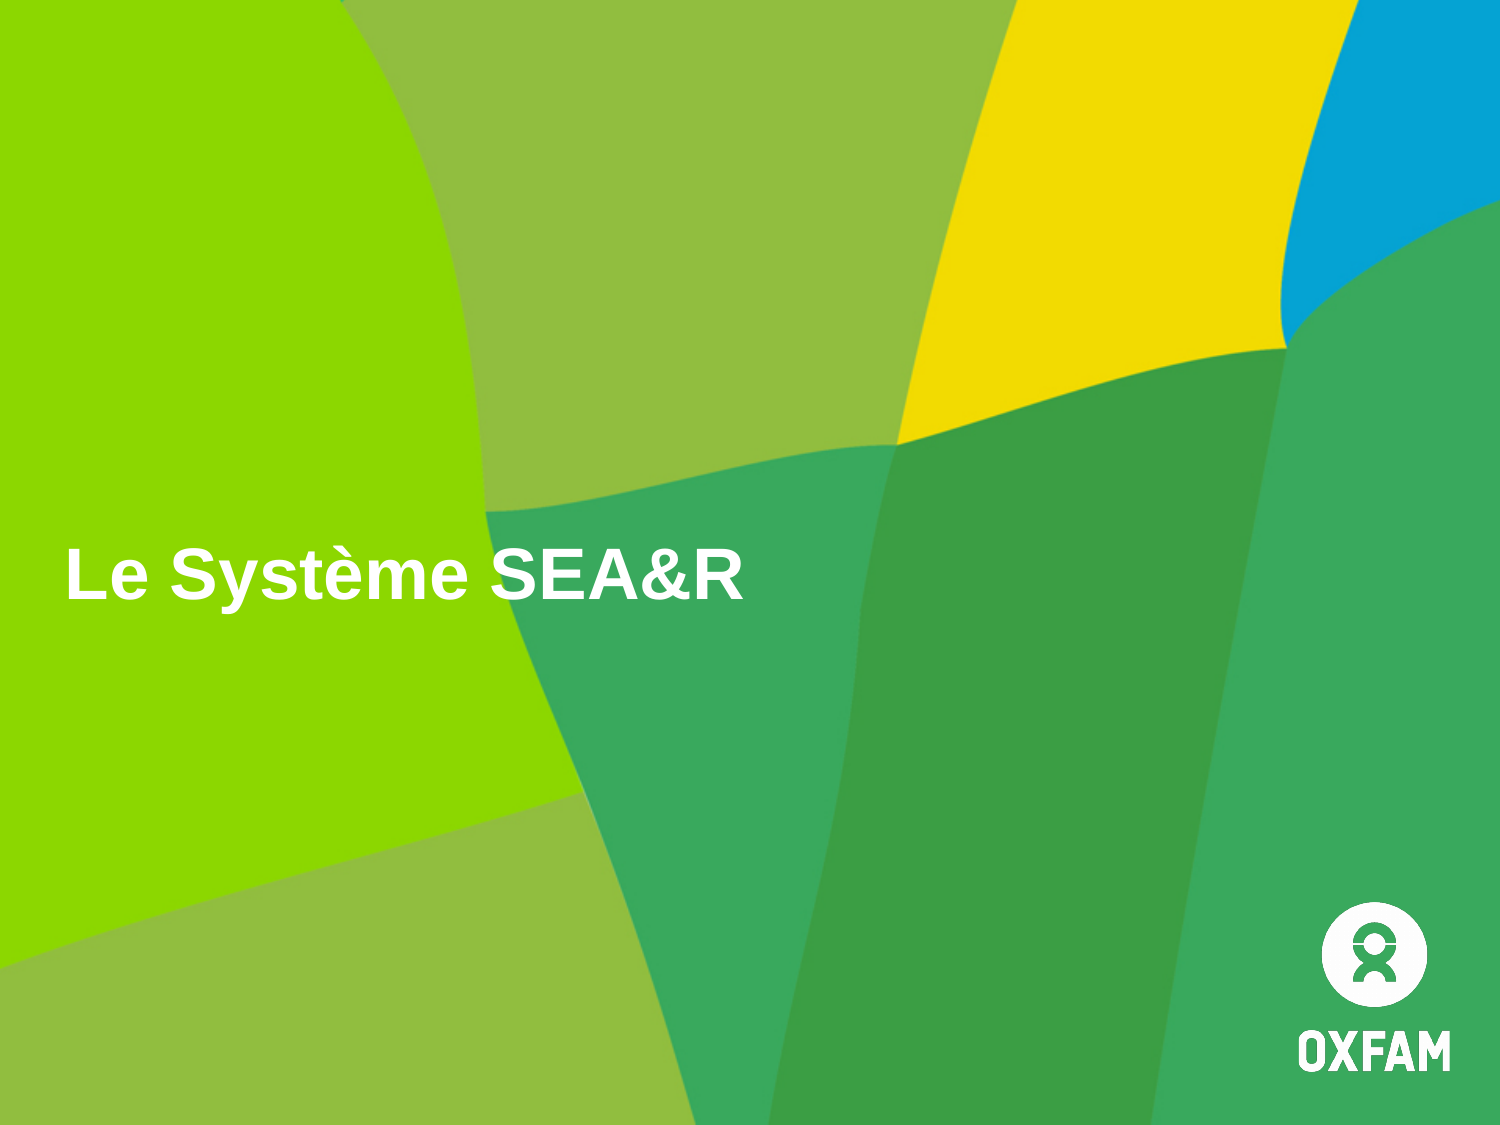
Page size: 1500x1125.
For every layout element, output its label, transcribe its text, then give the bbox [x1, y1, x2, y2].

title Le Système SEA&R [64, 467, 1454, 740]
picture [0, 0, 1500, 1125]
